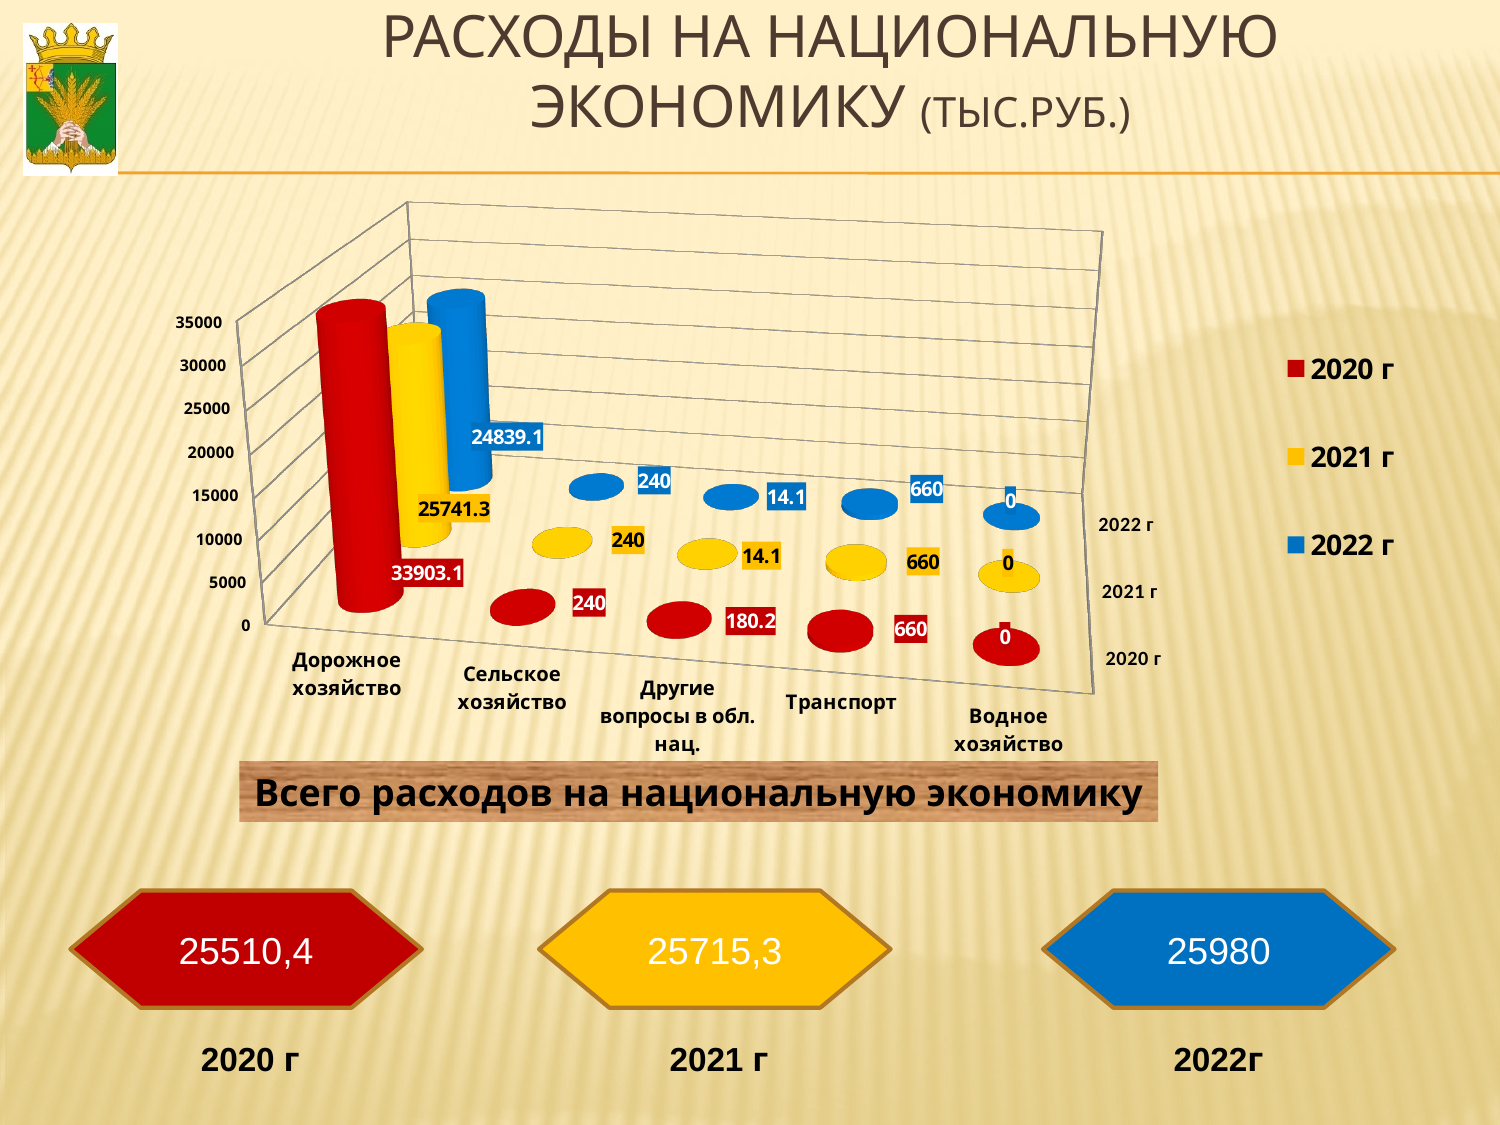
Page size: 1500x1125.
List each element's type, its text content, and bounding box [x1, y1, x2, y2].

text_box 2020 г [186, 1031, 315, 1086]
text_box 2022г [1158, 1031, 1279, 1086]
text_box 2021 г [654, 1031, 784, 1086]
chart [24, 188, 1453, 799]
text_box 25980 [1040, 888, 1397, 1010]
title Расходы на национальную экономику (Тыс.руб.) [234, 0, 1427, 138]
picture [23, 23, 118, 177]
text_box Всего расходов на национальную экономику [239, 816, 1159, 822]
text_box 25715,3 [536, 888, 893, 1010]
text_box 25510,4 [68, 888, 424, 1010]
